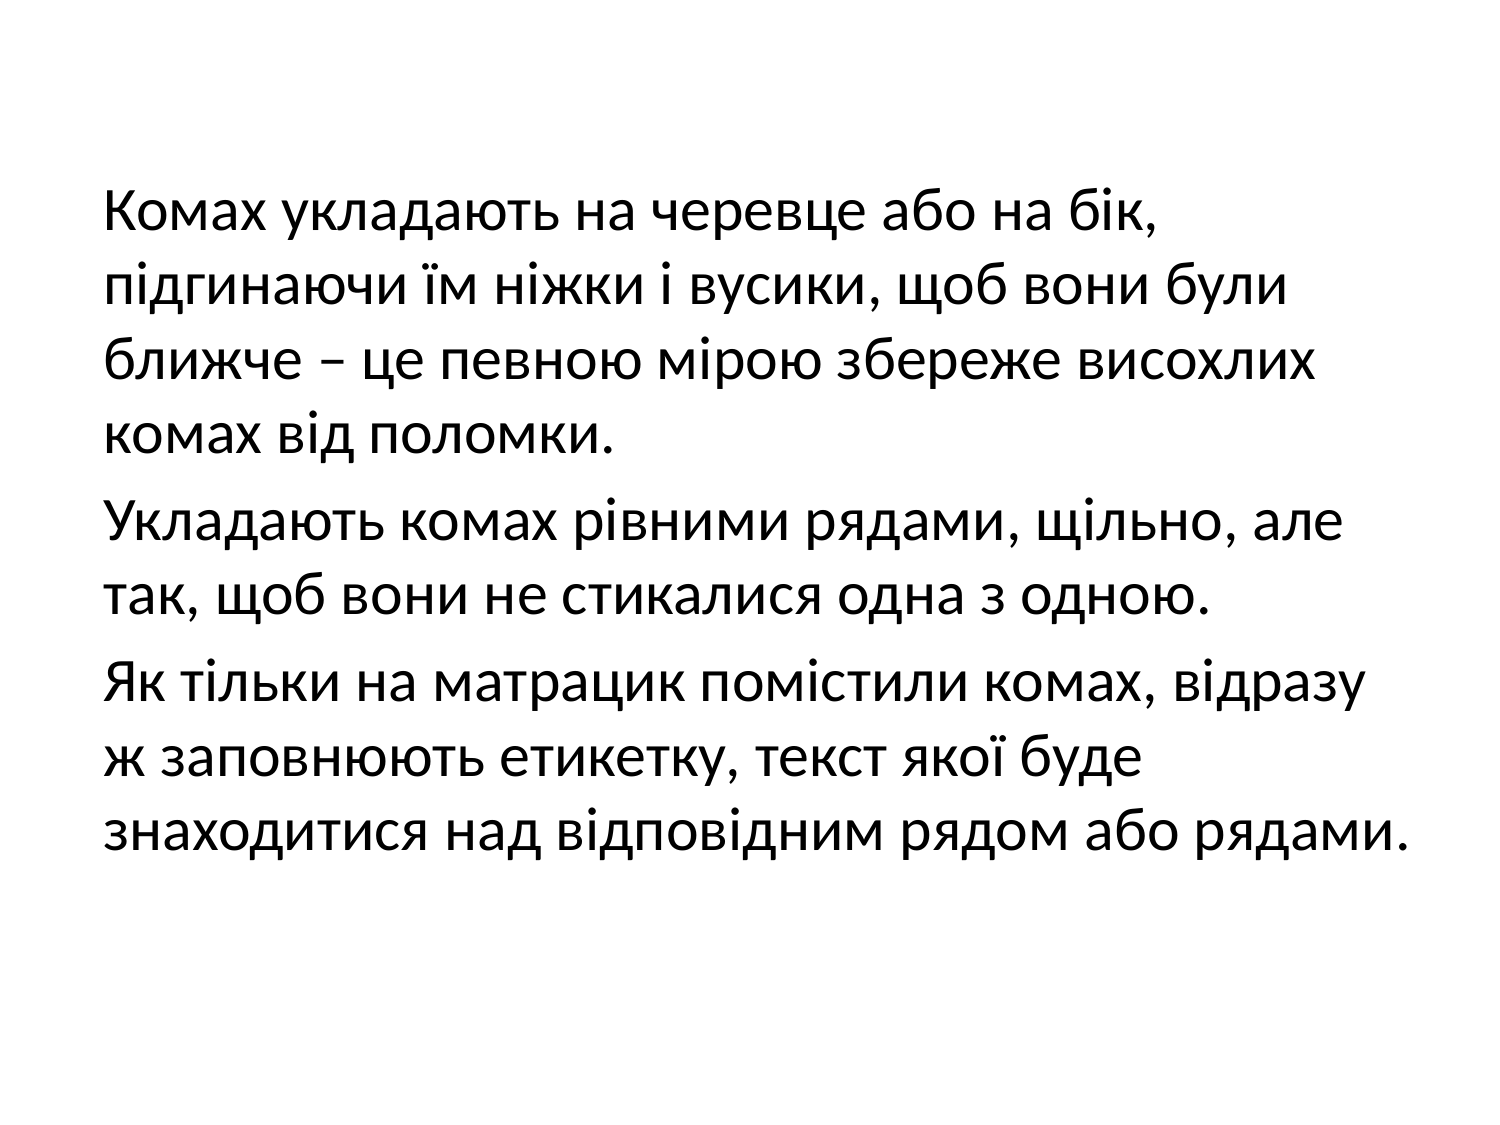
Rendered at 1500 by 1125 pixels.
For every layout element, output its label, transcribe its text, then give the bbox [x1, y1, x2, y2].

list Комах укладають на черевце або на бік, підгинаючи їм ніжки і вусики, щоб вони були ближче – це певною мірою збереже висохлих комах від поломки. Укладають комах рівними рядами, щільно, але так, щоб вони не стикалися одна з одною. Як тільки на матрацик помістили комах, відразу ж заповнюють етикетку, текст якої буде знаходитися над відповідним рядом або рядами. [88, 160, 1439, 904]
